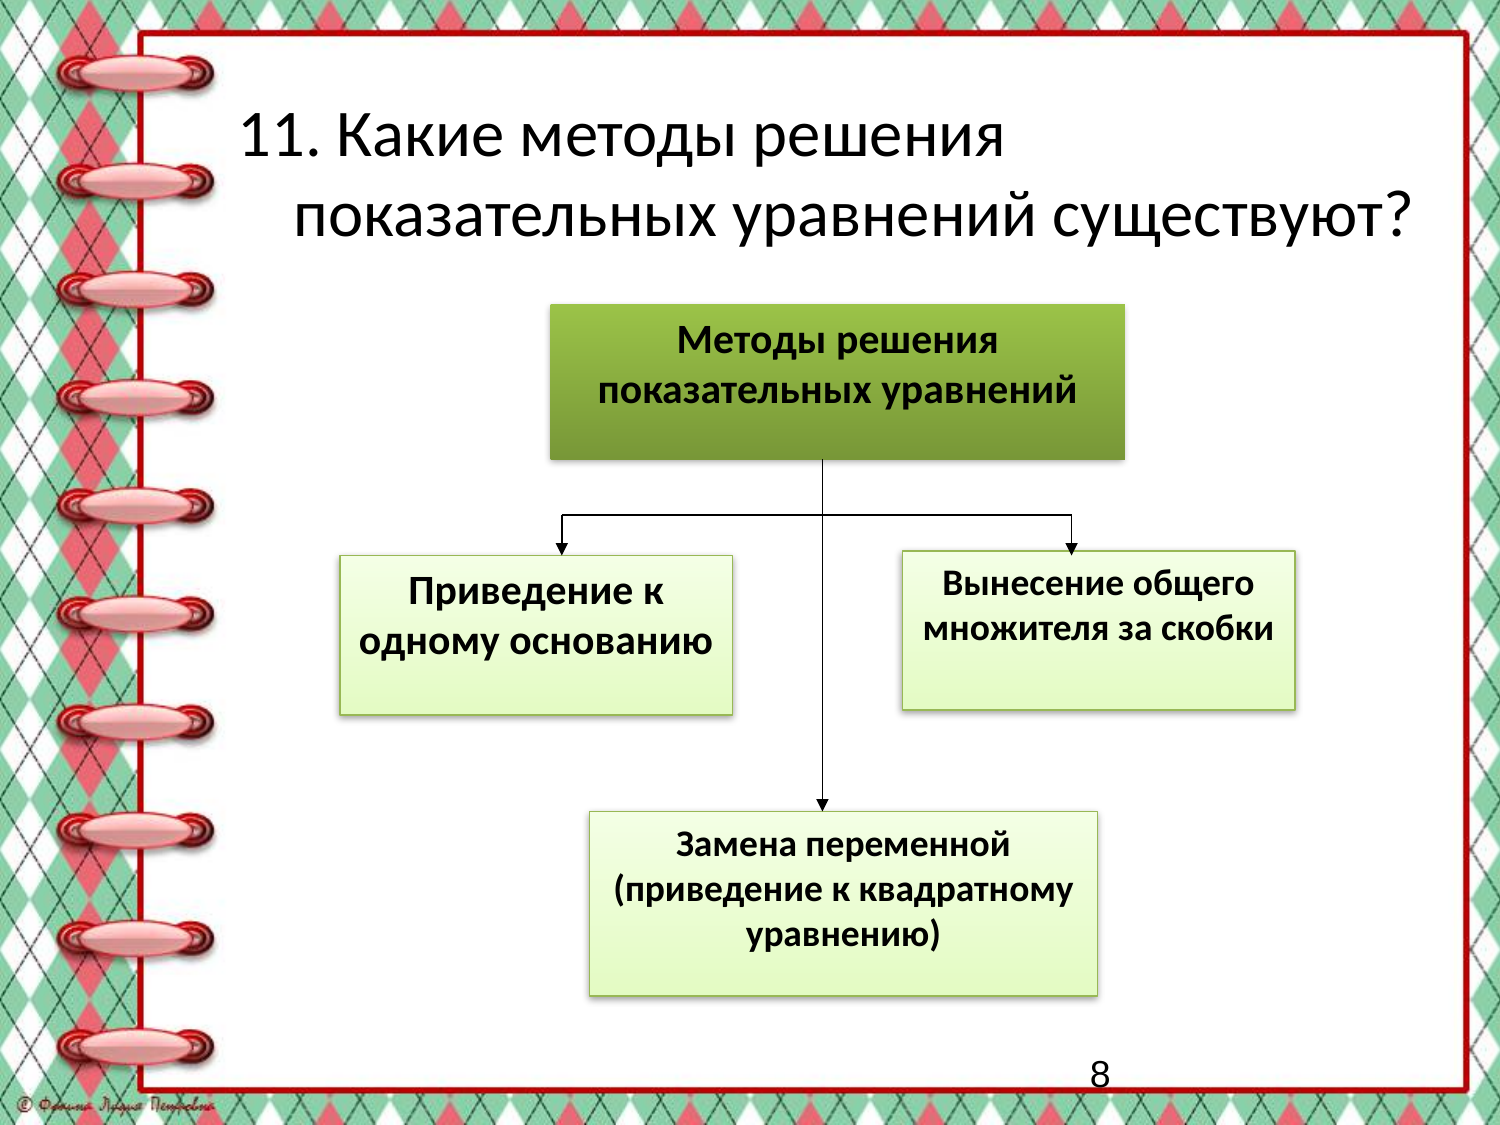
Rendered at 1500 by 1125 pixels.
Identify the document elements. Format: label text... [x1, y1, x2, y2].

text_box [339, 304, 1296, 997]
picture [0, 0, 1500, 1125]
list 11. Какие методы решения показательных уравнений существуют? [222, 82, 1442, 1005]
slide_number 8 [1074, 1042, 1425, 1103]
